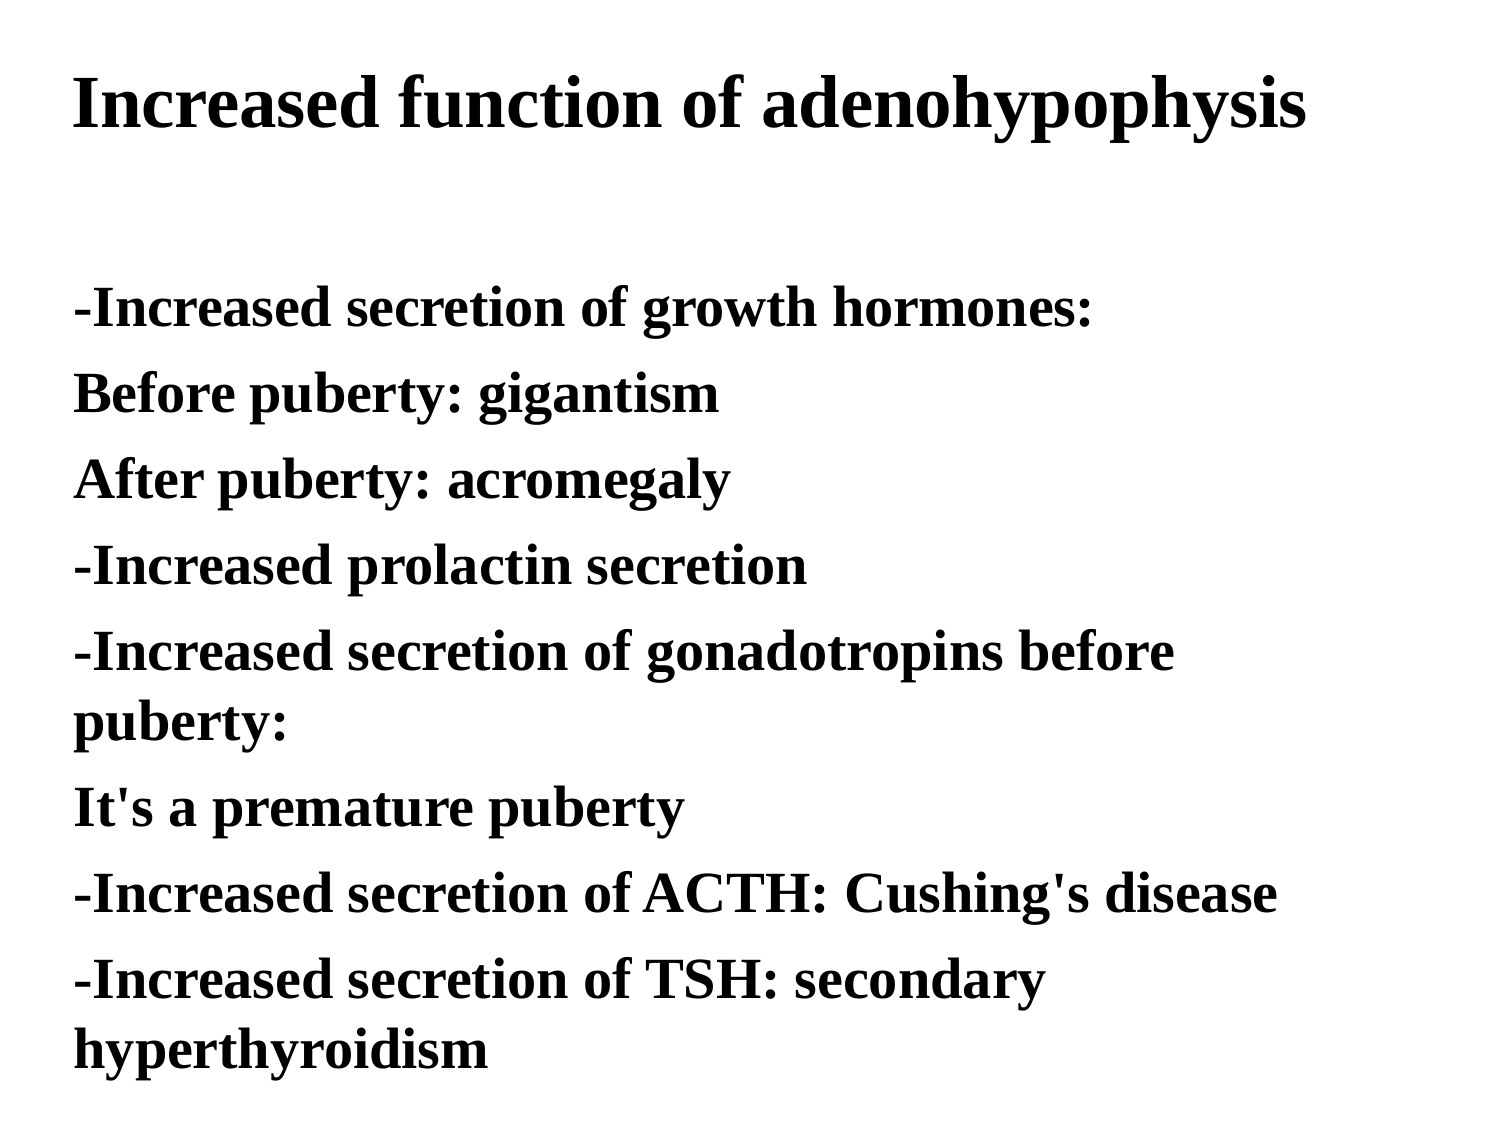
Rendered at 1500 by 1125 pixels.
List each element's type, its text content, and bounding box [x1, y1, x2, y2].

text_box -Increased secretion of growth hormones: Before puberty: gigantism After puberty: acromegaly -Increased prolactin secretion -Increased secretion of gonadotropins before puberty: It's a premature puberty -Increased secretion of ACTH: Cushing's disease -Increased secretion of TSH: secondary hyperthyroidism [71, 251, 1395, 1081]
title Increased function of adenohypophysis [71, 50, 1334, 240]
